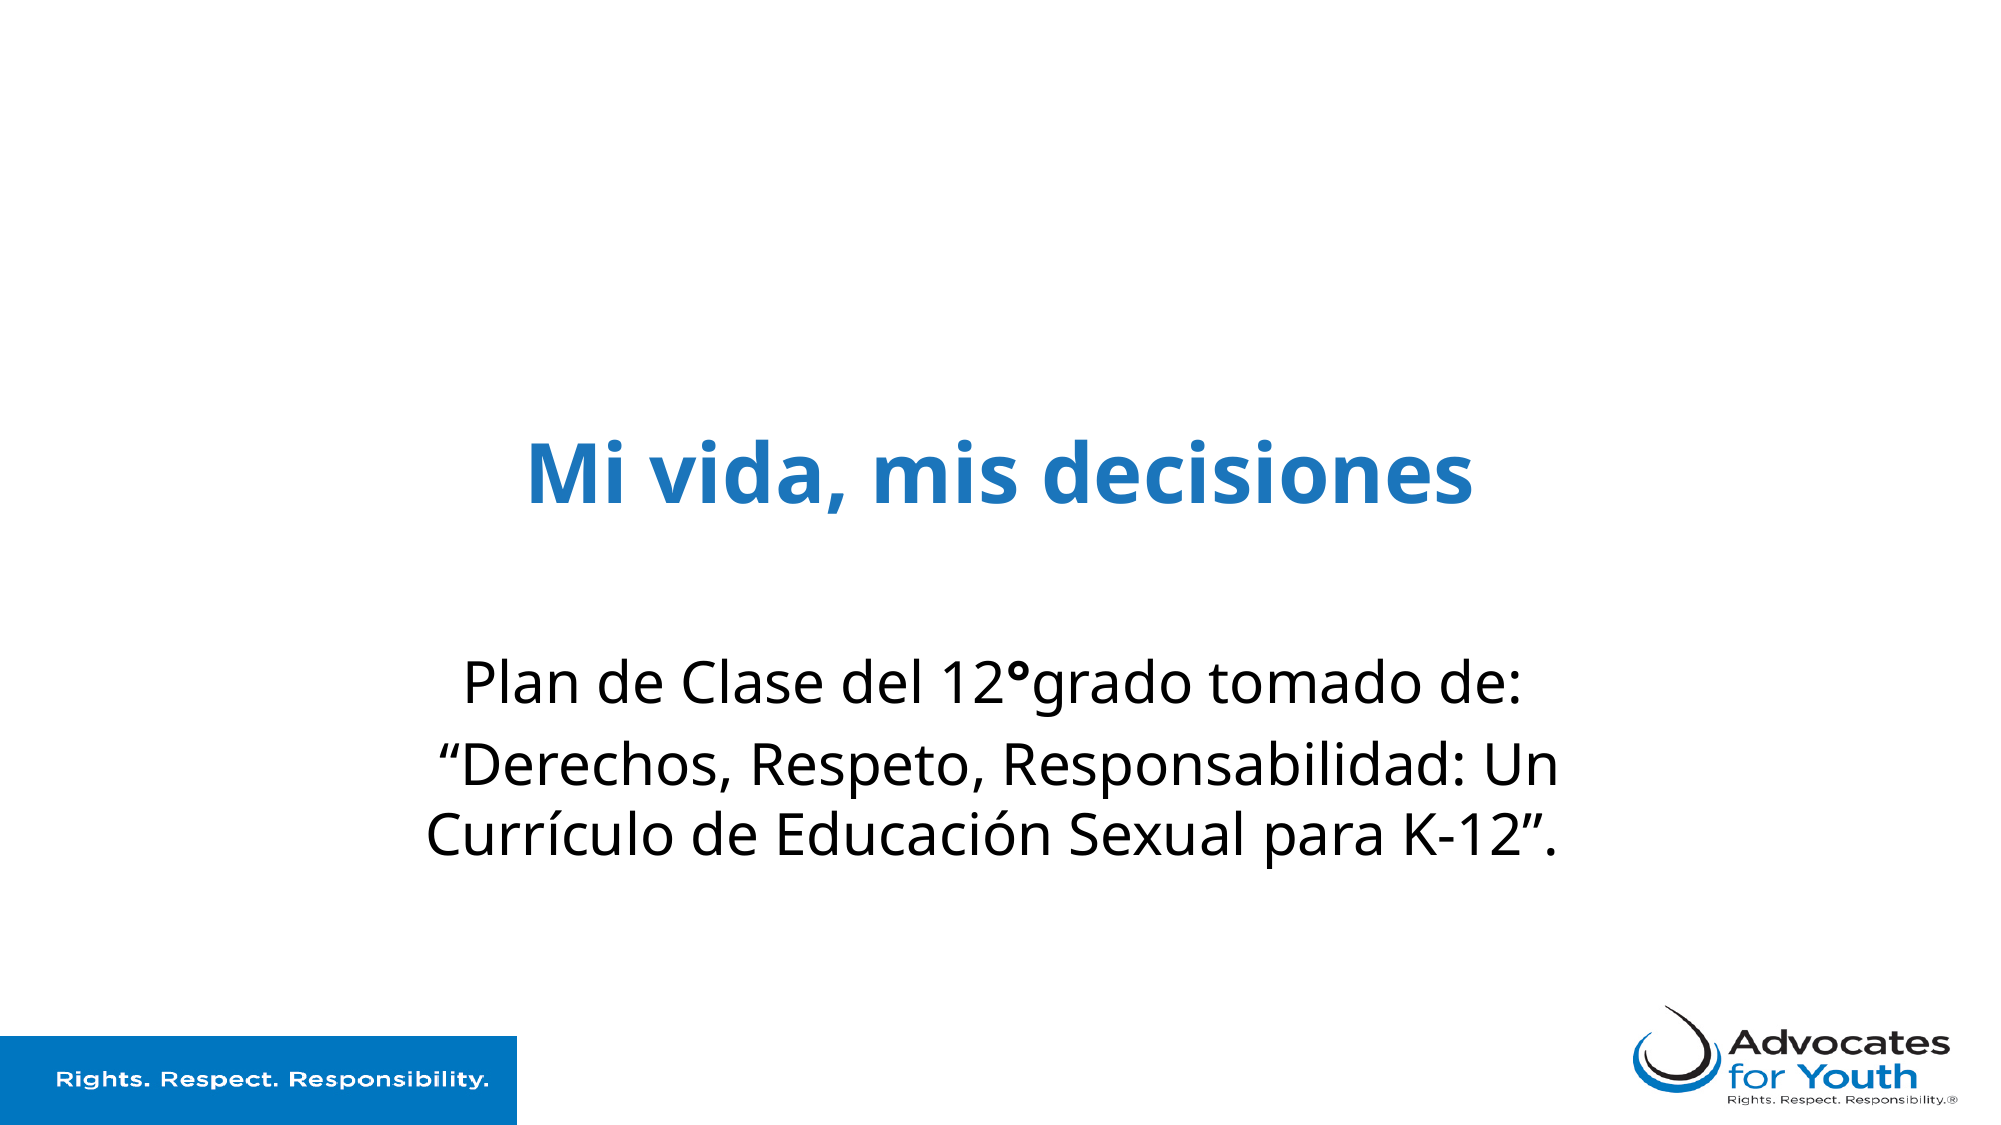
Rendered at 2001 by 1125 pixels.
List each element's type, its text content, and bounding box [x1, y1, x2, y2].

subtitle Plan de Clase del 12°grado tomado de: “Derechos, Respeto, Responsabilidad: Un Currículo de Educación Sexual para K-12”. [300, 637, 1700, 925]
title Mi vida, mis decisiones [150, 349, 1850, 591]
picture [0, 1036, 517, 1125]
picture [1599, 990, 2000, 1125]
